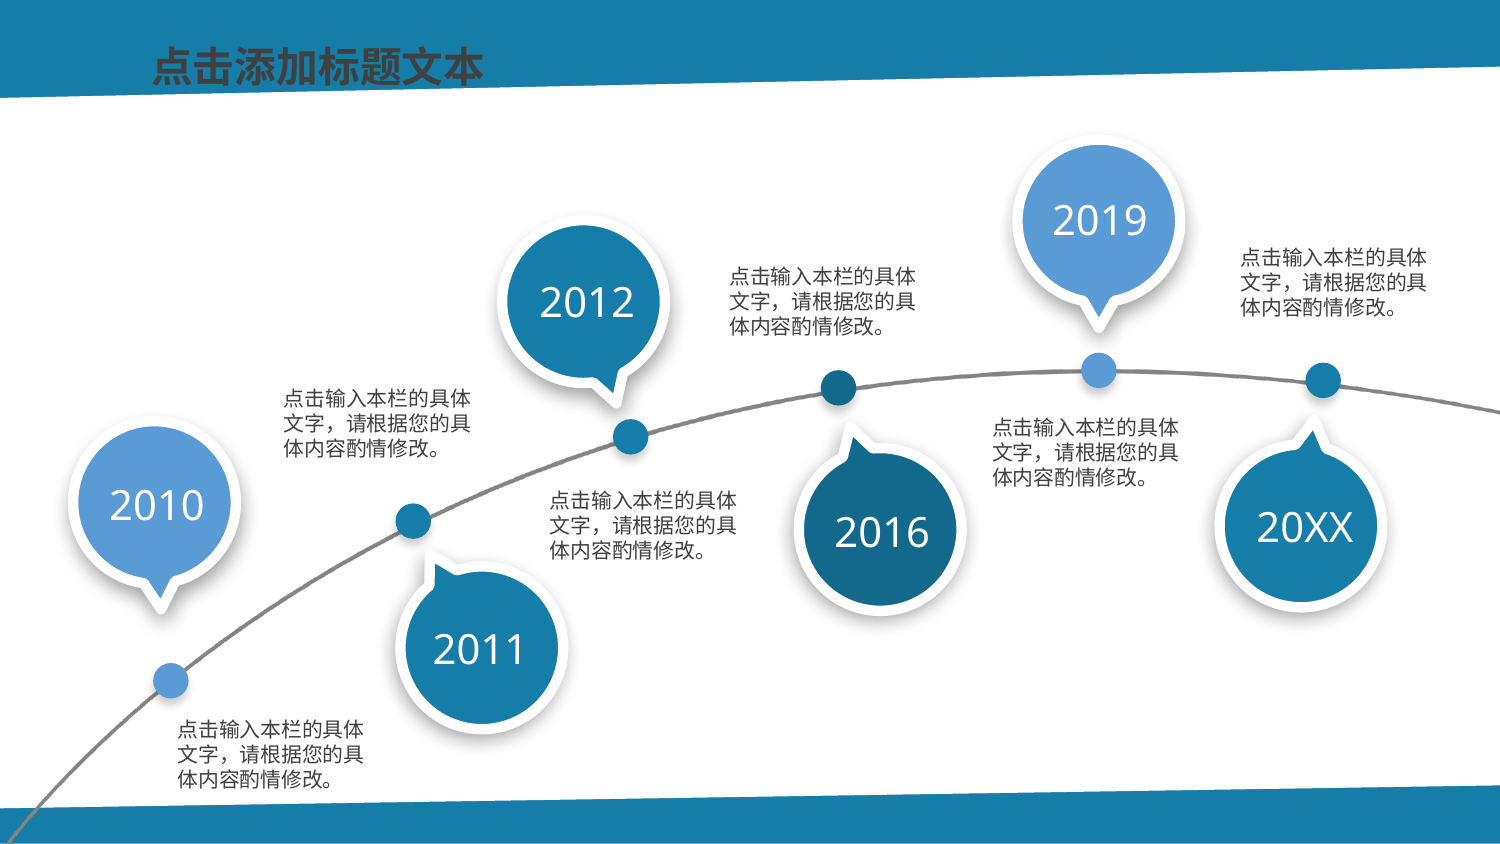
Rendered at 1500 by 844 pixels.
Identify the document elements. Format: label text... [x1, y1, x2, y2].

text_box 点击输入本栏的具体文字，请根据您的具体内容酌情修改。 [714, 256, 948, 334]
picture [0, 334, 1500, 844]
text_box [394, 542, 557, 731]
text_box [1221, 419, 1384, 608]
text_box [1017, 139, 1181, 328]
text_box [505, 219, 669, 408]
text_box 点击添加标题文本 [136, 33, 501, 99]
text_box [795, 423, 958, 612]
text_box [73, 421, 237, 610]
text_box 点击输入本栏的具体文字，请根据您的具体内容酌情修改。 [1226, 237, 1459, 327]
